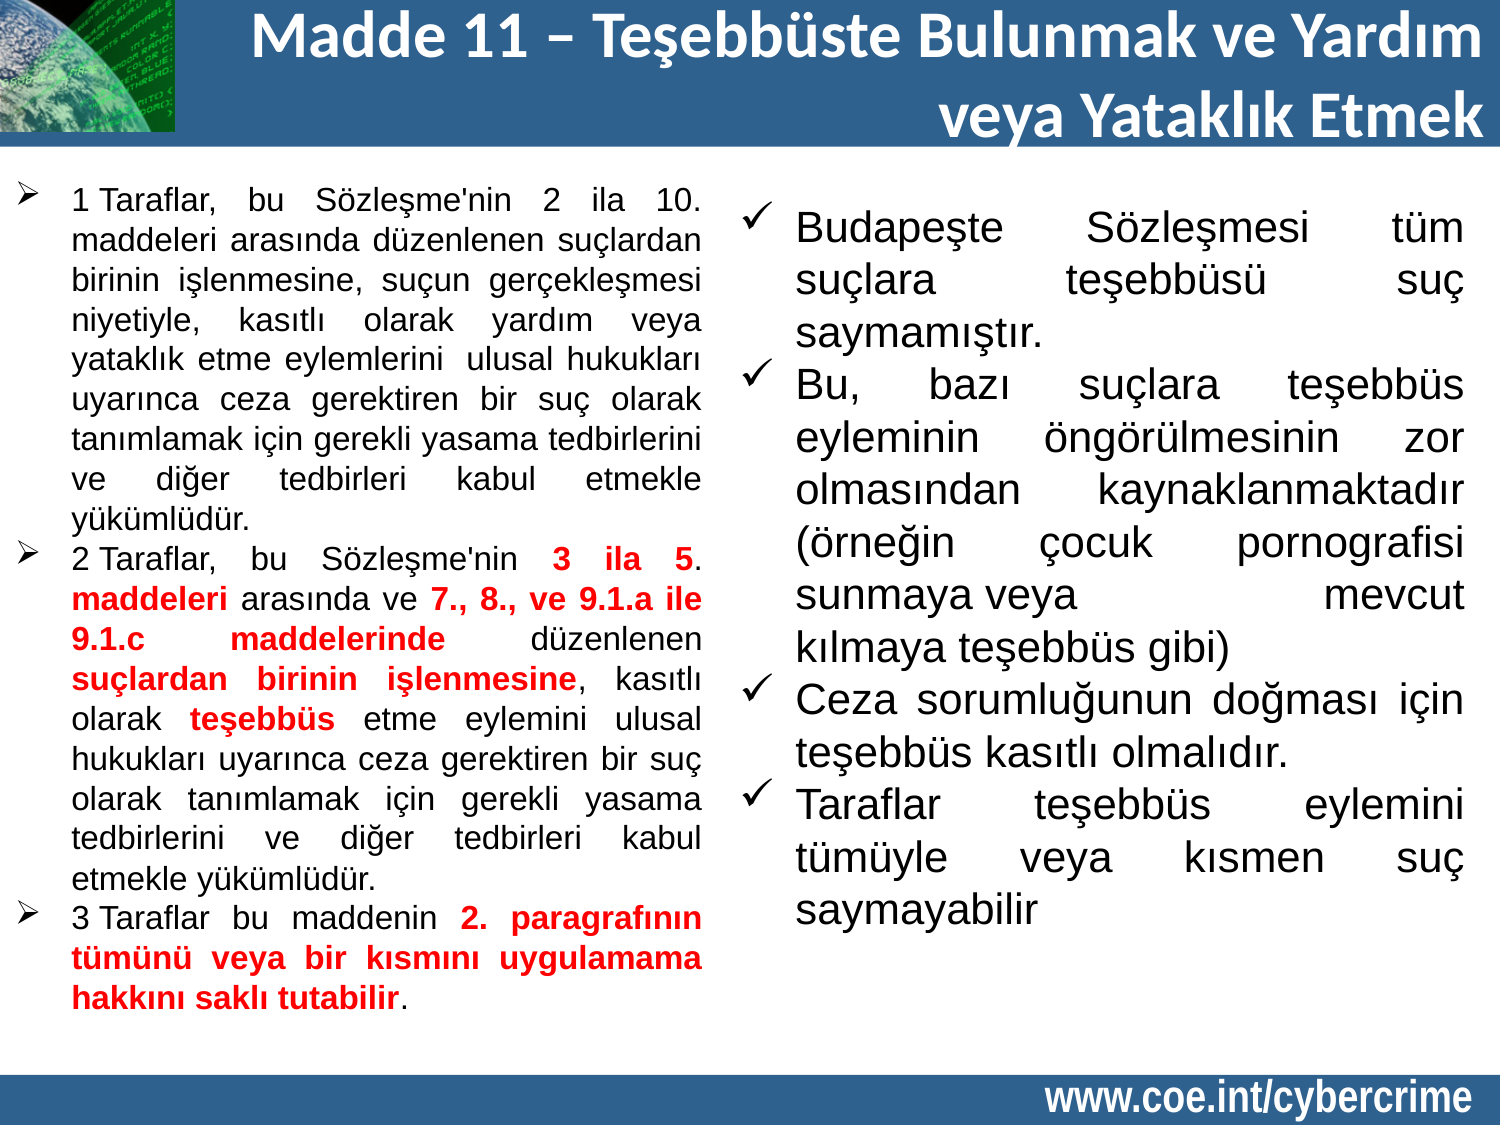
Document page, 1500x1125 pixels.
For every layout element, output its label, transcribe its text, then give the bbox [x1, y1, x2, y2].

text_box Budapeşte Sözleşmesi tüm suçlara teşebbüsü suç saymamıştır. Bu, bazı suçlara teşebbüs eyleminin öngörülmesinin zor olmasından kaynaklanmaktadır (örneğin çocuk pornografisi sunmaya veya mevcut kılmaya teşebbüs gibi) Ceza sorumluğunun doğması için teşebbüs kasıtlı olmalıdır. Taraflar teşebbüs eylemini tümüyle veya kısmen suç saymayabilir [724, 191, 1480, 942]
text_box [0, 1073, 1030, 1125]
picture [0, 0, 175, 132]
text_box 1 Taraflar, bu Sözleşme'nin 2 ila 10. maddeleri arasında düzenlenen suçlardan birinin işlenmesine, suçun gerçekleşmesi niyetiyle, kasıtlı olarak yardım veya yataklık etme eylemlerini ulusal hukukları uyarınca ceza gerektiren bir suç olarak tanımlamak için gerekli yasama tedbirlerini ve diğer tedbirleri kabul etmekle yükümlüdür. 2 Taraflar, bu Sözleşme'nin 3 ila 5. maddeleri arasında ve 7., 8., ve 9.1.a ile 9.1.c maddelerinde düzenlenen suçlardan birinin işlenmesine, kasıtlı olarak teşebbüs etme eylemini ulusal hukukları uyarınca ceza gerektiren bir suç olarak tanımlamak için gerekli yasama tedbirlerini ve diğer tedbirleri kabul etmekle yükümlüdür. 3 Taraflar bu maddenin 2. paragrafının tümünü veya bir kısmını uygulamama hakkını saklı tutabilir. [0, 170, 718, 1024]
text_box Madde 11 – Teşebbüste Bulunmak ve Yardım veya Yataklık Etmek [0, 0, 1500, 149]
text_box www.coe.int/cybercrime [1030, 1059, 1500, 1125]
